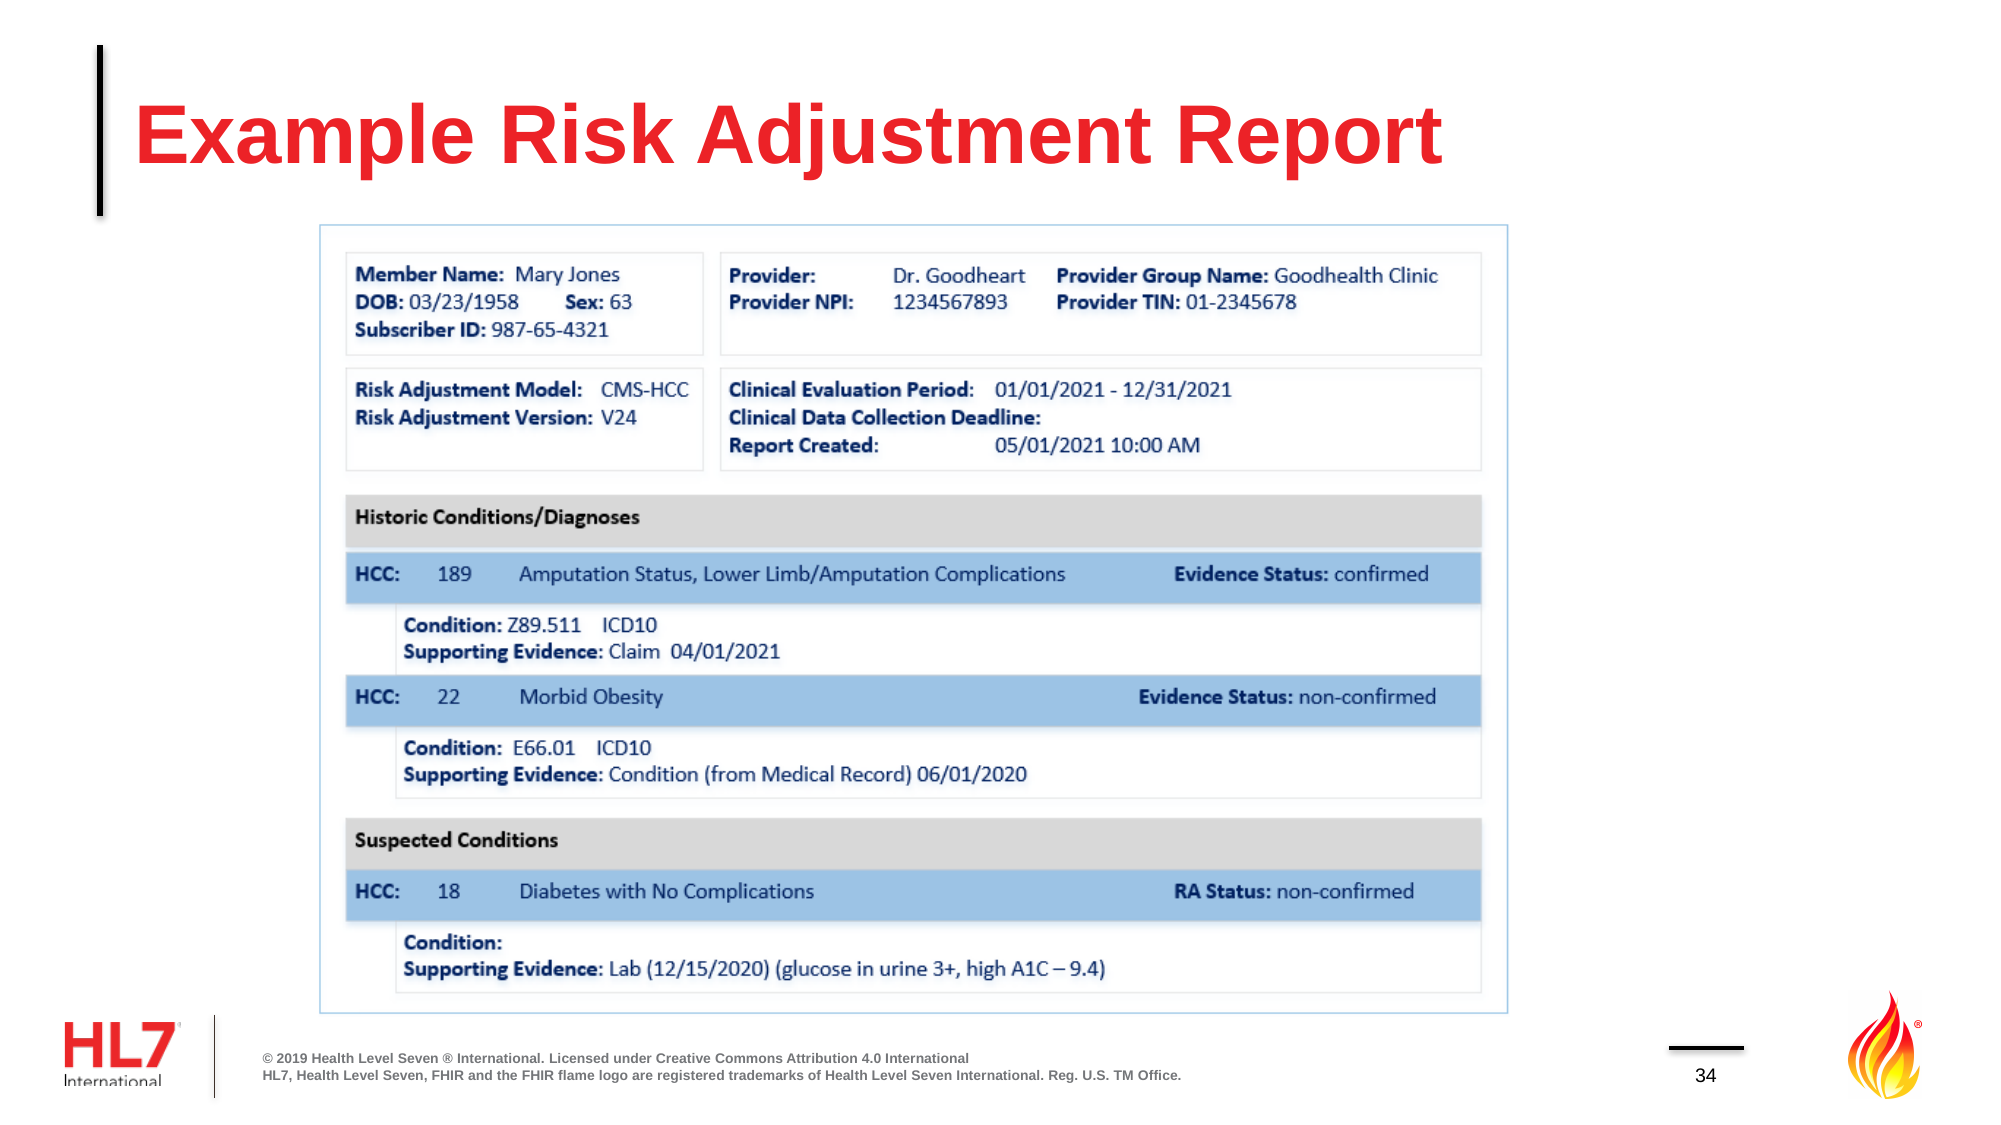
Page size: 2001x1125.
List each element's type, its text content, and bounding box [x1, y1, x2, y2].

picture [318, 222, 1510, 1017]
footer © 2019 Health Level Seven ® International. Licensed under Creative Commons Attribution 4.0 International HL7, Health Level Seven, FHIR and the FHIR flame logo are registered trademarks of Health Level Seven International. Reg. U.S. TM Office. [262, 1048, 1254, 1083]
title Example Risk Adjustment Report [134, 45, 1935, 217]
slide_number 34 [1676, 1051, 1736, 1087]
picture [1848, 990, 1922, 1099]
